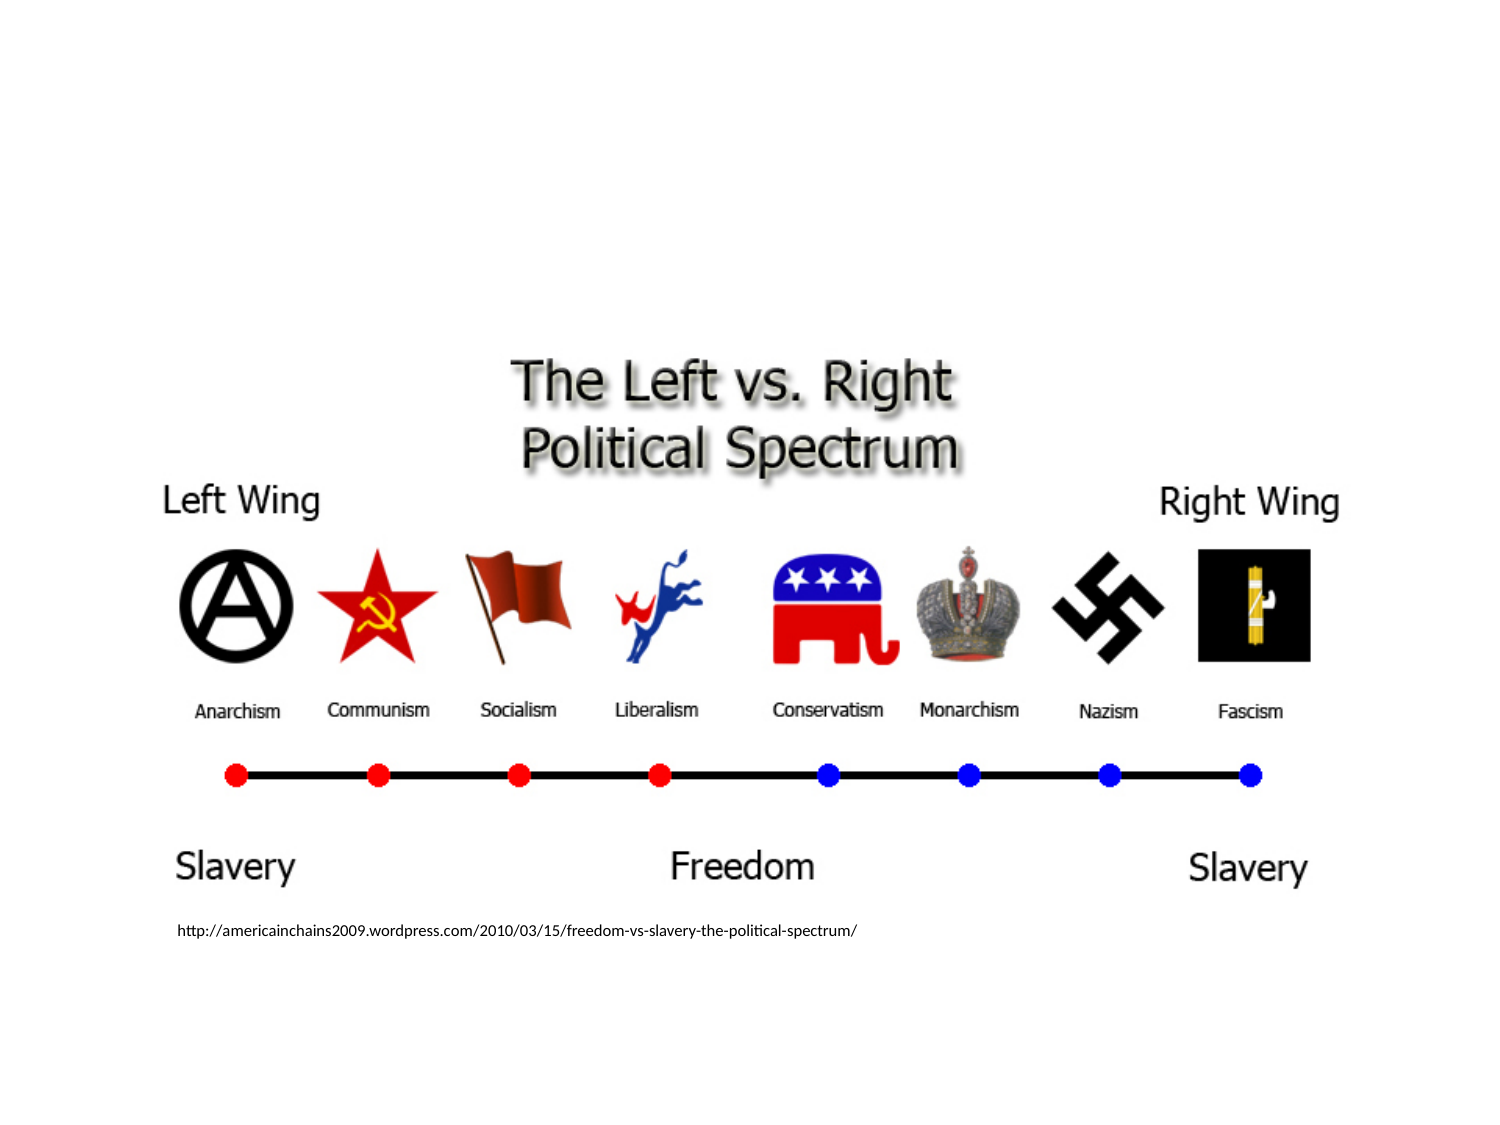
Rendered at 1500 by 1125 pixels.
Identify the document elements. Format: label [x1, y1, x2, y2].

list [124, 320, 1376, 947]
